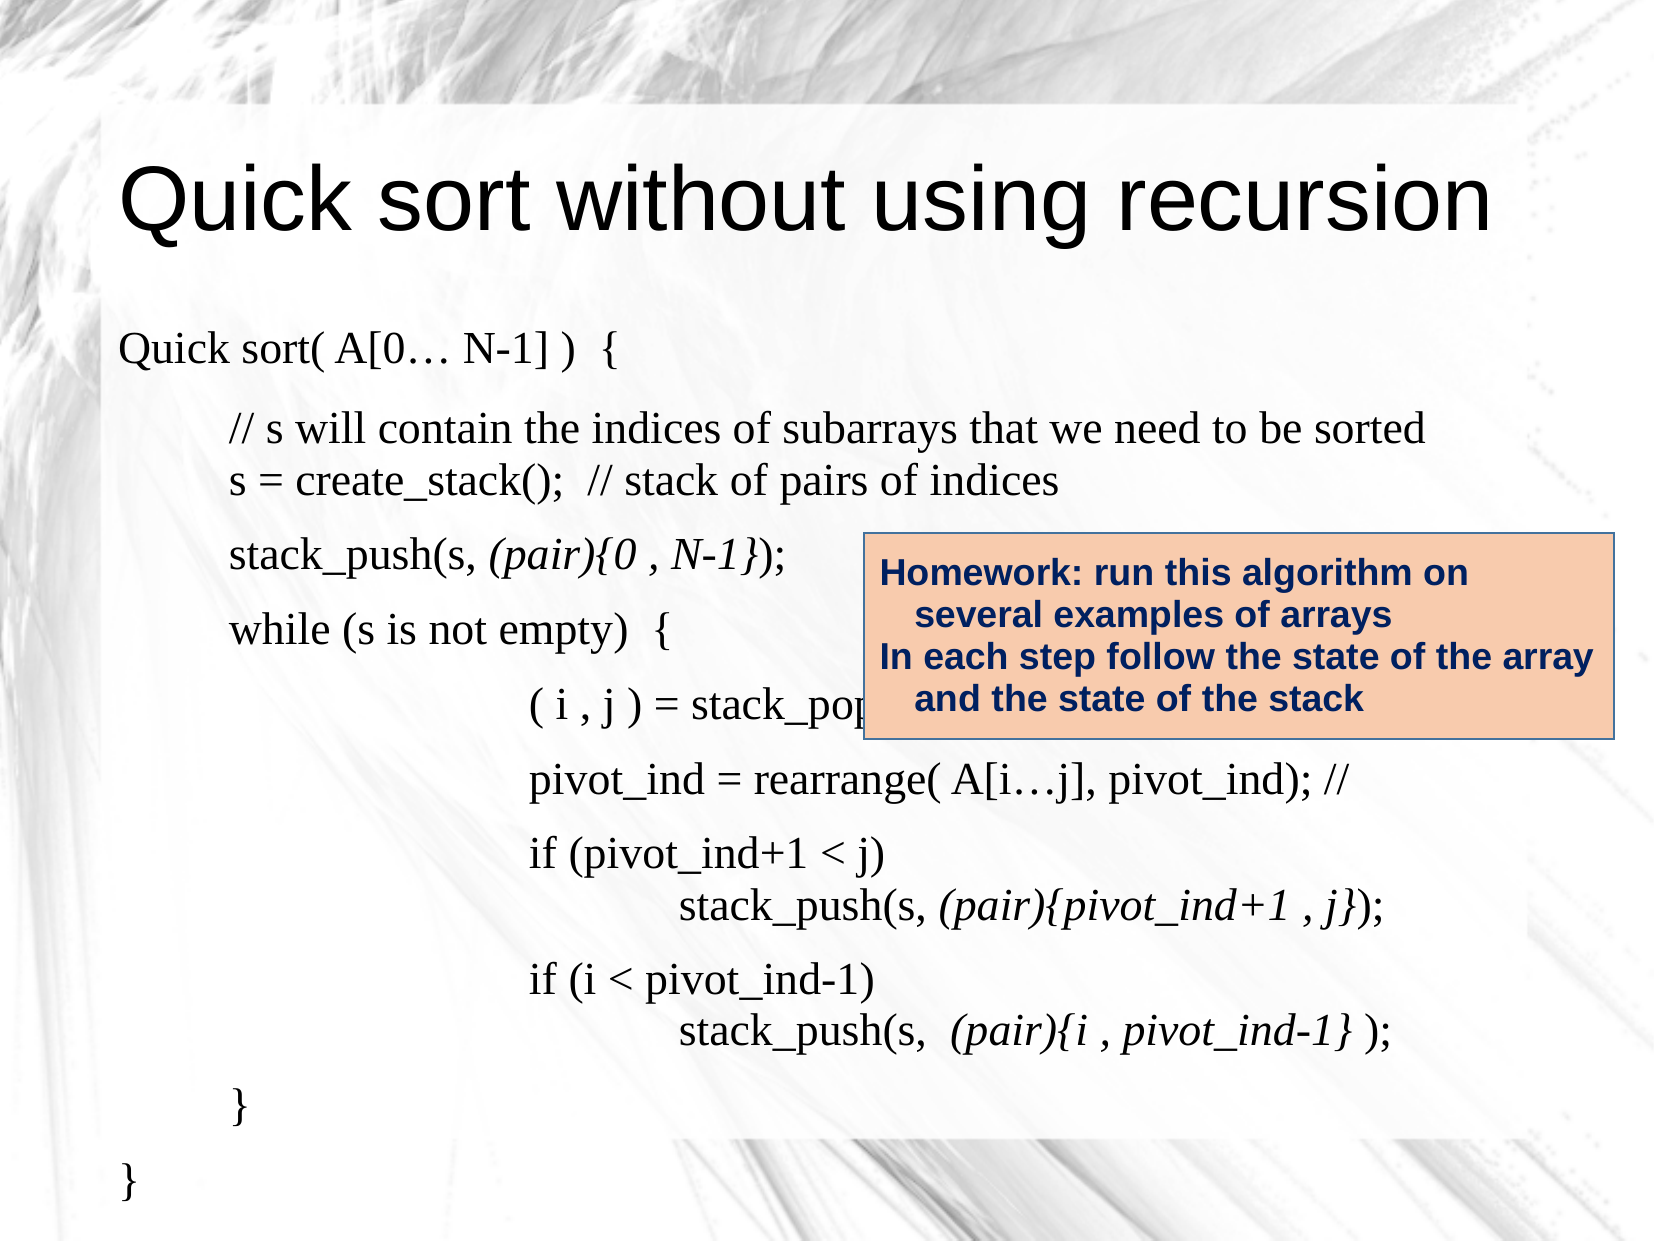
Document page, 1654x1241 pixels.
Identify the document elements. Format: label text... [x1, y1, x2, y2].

picture [0, 0, 1654, 1241]
list Quick sort( A[0… N-1] ) { // s will contain the indices of subarrays that we need to be sorted s = create_stack(); // stack of pairs of indices stack_push(s, (pair){0 , N-1}); while (s is not empty) { ( i , j ) = stack_pop(s); pivot_ind = rearrange( A[i…j], pivot_ind); // if (pivot_ind+1 < j) stack_push(s, (pair){pivot_ind+1 , j}); if (i < pivot_ind-1) stack_push(s, (pair){i , pivot_ind-1} ); } } [118, 320, 1571, 1109]
text_box Homework: run this algorithm on several examples of arrays In each step follow the state of the array and the state of the stack [864, 532, 1615, 739]
title Quick sort without using recursion [118, 112, 1506, 281]
